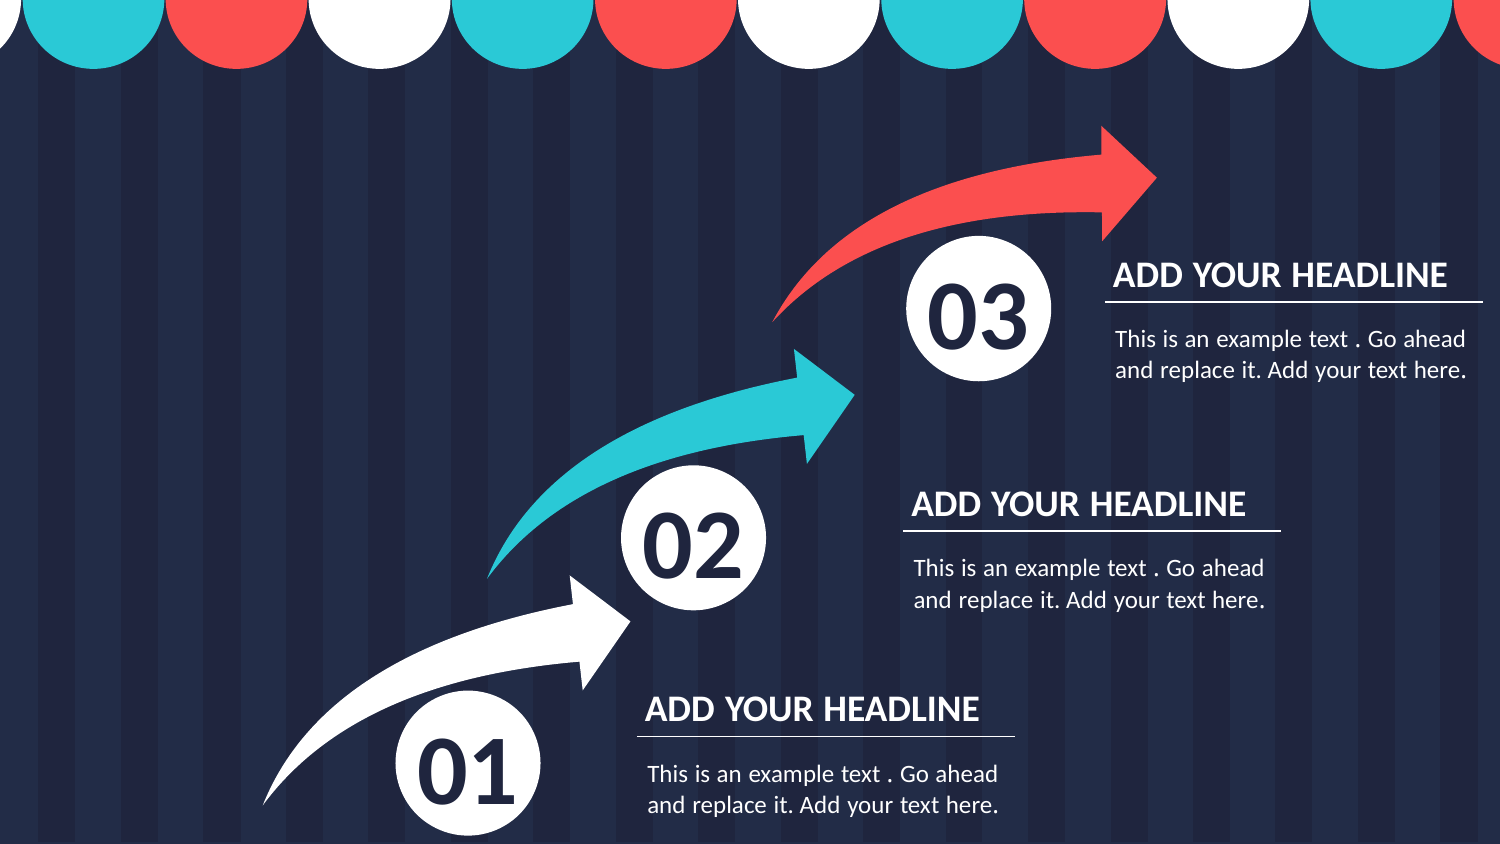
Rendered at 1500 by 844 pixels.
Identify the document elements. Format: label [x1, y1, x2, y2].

text_box [892, 471, 1304, 621]
text_box [620, 465, 767, 611]
text_box [1094, 241, 1500, 392]
text_box [486, 348, 855, 579]
text_box [905, 235, 1052, 382]
text_box [395, 690, 541, 836]
text_box [262, 575, 631, 806]
text_box [772, 125, 1157, 323]
text_box [626, 676, 1038, 826]
